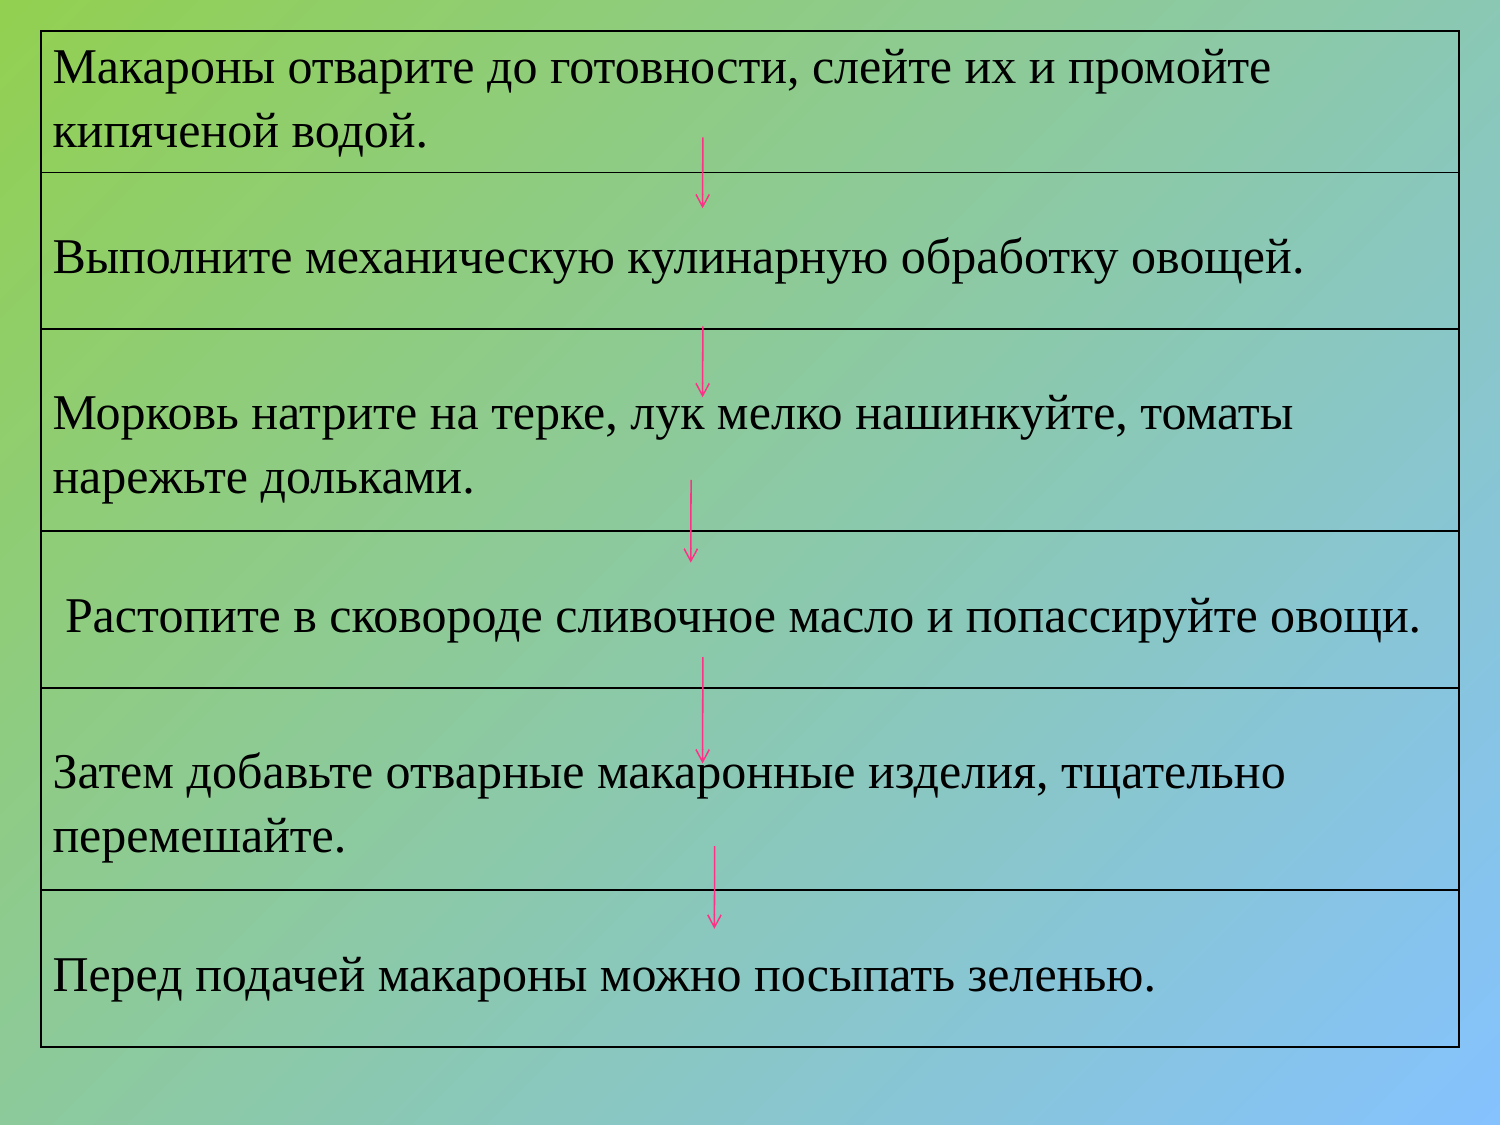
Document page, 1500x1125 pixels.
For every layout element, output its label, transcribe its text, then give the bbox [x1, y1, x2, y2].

table_cell Морковь натрите на терке, лук мелко нашинкуйте, томаты нарежьте дольками. [42, 330, 1458, 530]
table_header Макароны отварите до готовности, слейте их и промойте кипяченой водой. [42, 32, 1458, 172]
table_cell Затем добавьте отварные макаронные изделия, тщательно перемешайте. [42, 689, 1458, 889]
table_cell Растопите в сковороде сливочное масло и попассируйте овощи. [42, 532, 1458, 687]
table_cell Перед подачей макароны можно посыпать зеленью. [42, 891, 1458, 1046]
table_cell Выполните механическую кулинарную обработку овощей. [42, 173, 1458, 328]
